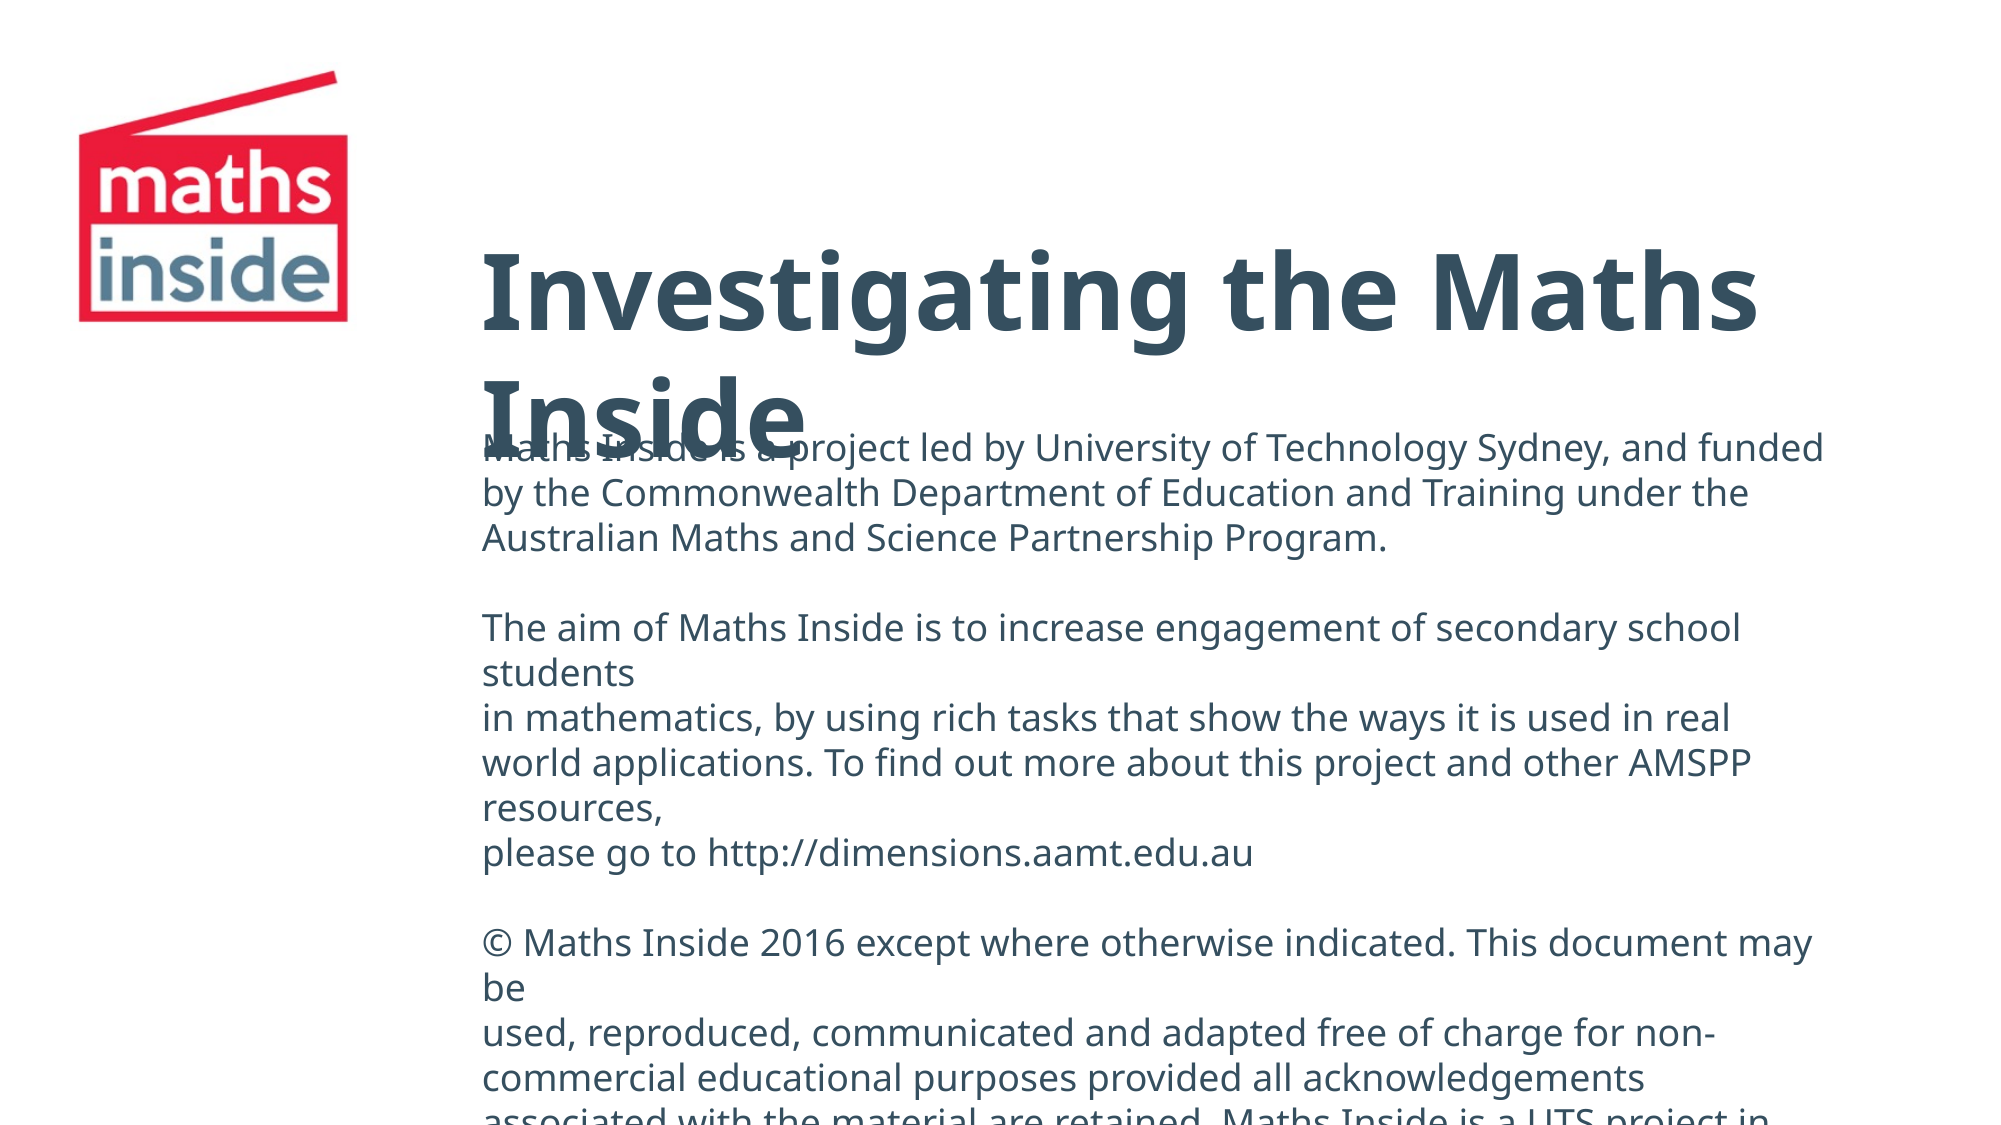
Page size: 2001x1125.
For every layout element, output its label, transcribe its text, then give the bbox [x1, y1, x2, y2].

text_box Investigating the Maths Inside [475, 217, 1885, 372]
picture [70, 62, 357, 331]
text_box Maths Inside is a project led by University of Technology Sydney, and funded by the Commonwealth Department of Education and Training under the Australian Maths and Science Partnership Program. The aim of Maths Inside is to increase engagement of secondary school students in mathematics, by using rich tasks that show the ways it is used in real world applications. To find out more about this project and other AMSPP resources, please go to http://dimensions.aamt.edu.au © Maths Inside 2016 except where otherwise indicated. This document may be used, reproduced, communicated and adapted free of charge for non-commercial educational purposes provided all acknowledgements associated with the material are retained. Maths Inside is a UTS project in collaboration with CSIRO and AAMT. [475, 417, 1840, 1102]
